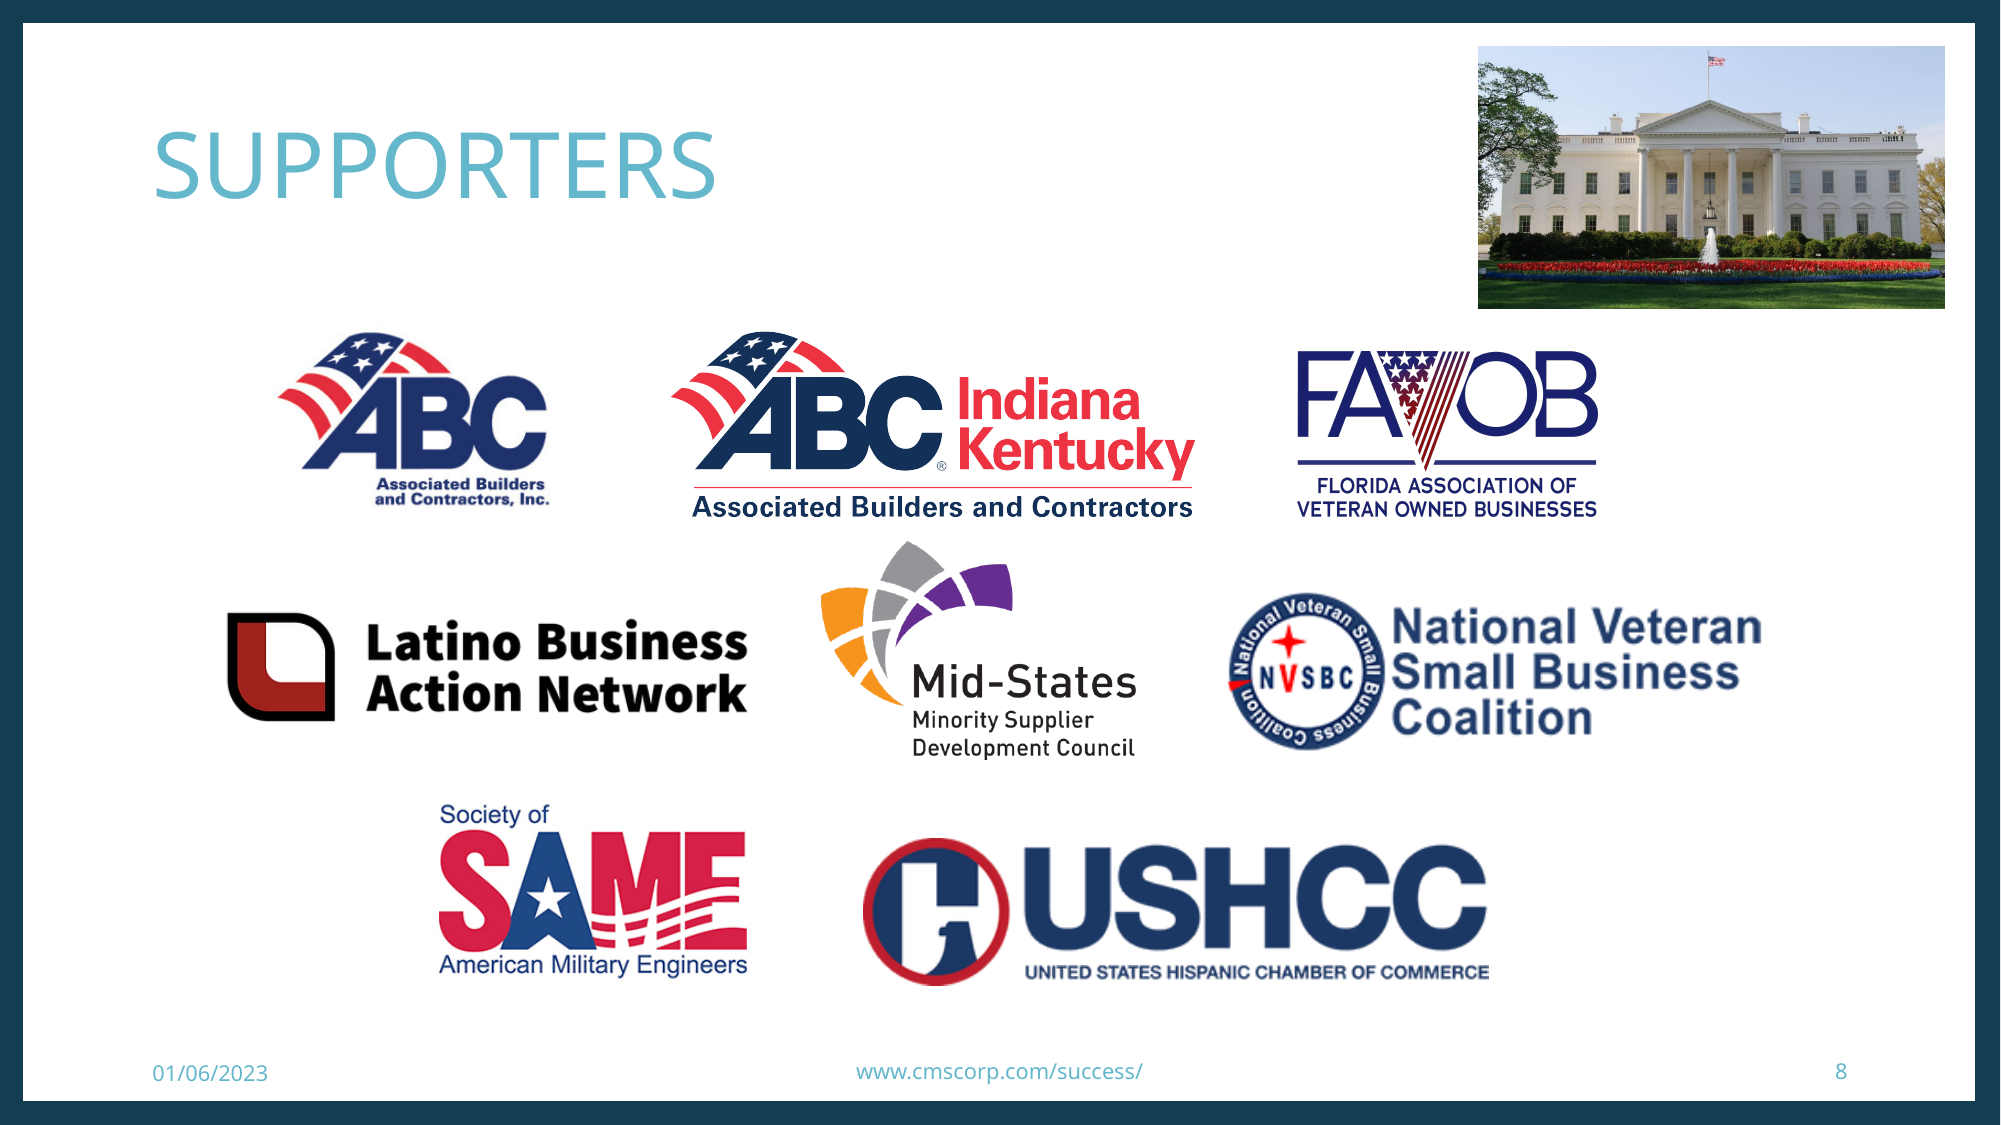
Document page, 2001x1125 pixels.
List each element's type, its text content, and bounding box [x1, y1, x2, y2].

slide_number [137, 1042, 588, 1103]
picture [1297, 351, 1598, 517]
picture [863, 838, 1489, 986]
picture [263, 317, 570, 524]
picture [1478, 46, 1945, 310]
title SUPPORTERS [137, 59, 1478, 278]
slide_number 8 [1412, 1042, 1863, 1103]
picture [1226, 591, 1769, 753]
picture [219, 603, 755, 731]
picture [428, 798, 759, 983]
footer www.cmscorp.com/success/ [662, 1042, 1338, 1103]
picture [643, 313, 1225, 534]
picture [821, 541, 1136, 760]
